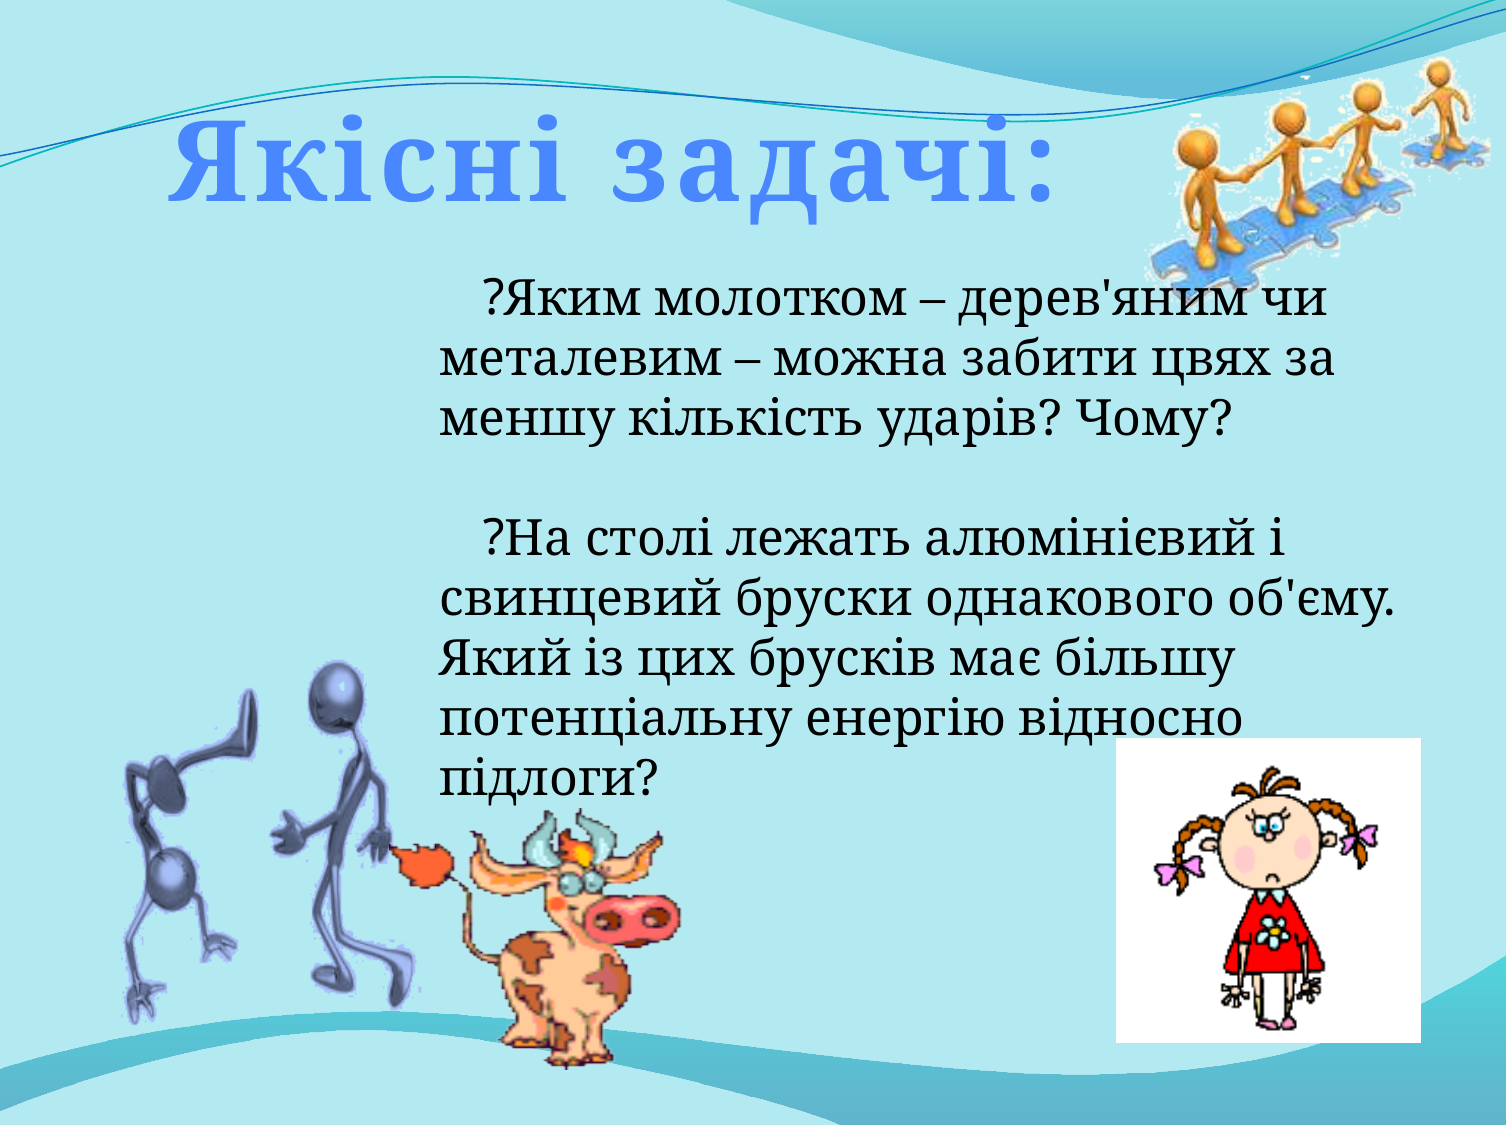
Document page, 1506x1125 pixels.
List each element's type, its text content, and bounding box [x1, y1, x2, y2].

picture [1115, 738, 1422, 1044]
text_box Якісні задачі: [154, 81, 1074, 232]
picture [1130, 46, 1506, 329]
text_box Яким молотком – дерев'яним чи металевим – можна забити цвях за меншу кількість ударів? Чому? На столі лежать алюмінієвий і свинцевий бруски однакового об'єму. Який із цих брусків має більшу потенціальну енергію відносно підлоги? [424, 257, 1445, 873]
picture [389, 808, 686, 1070]
